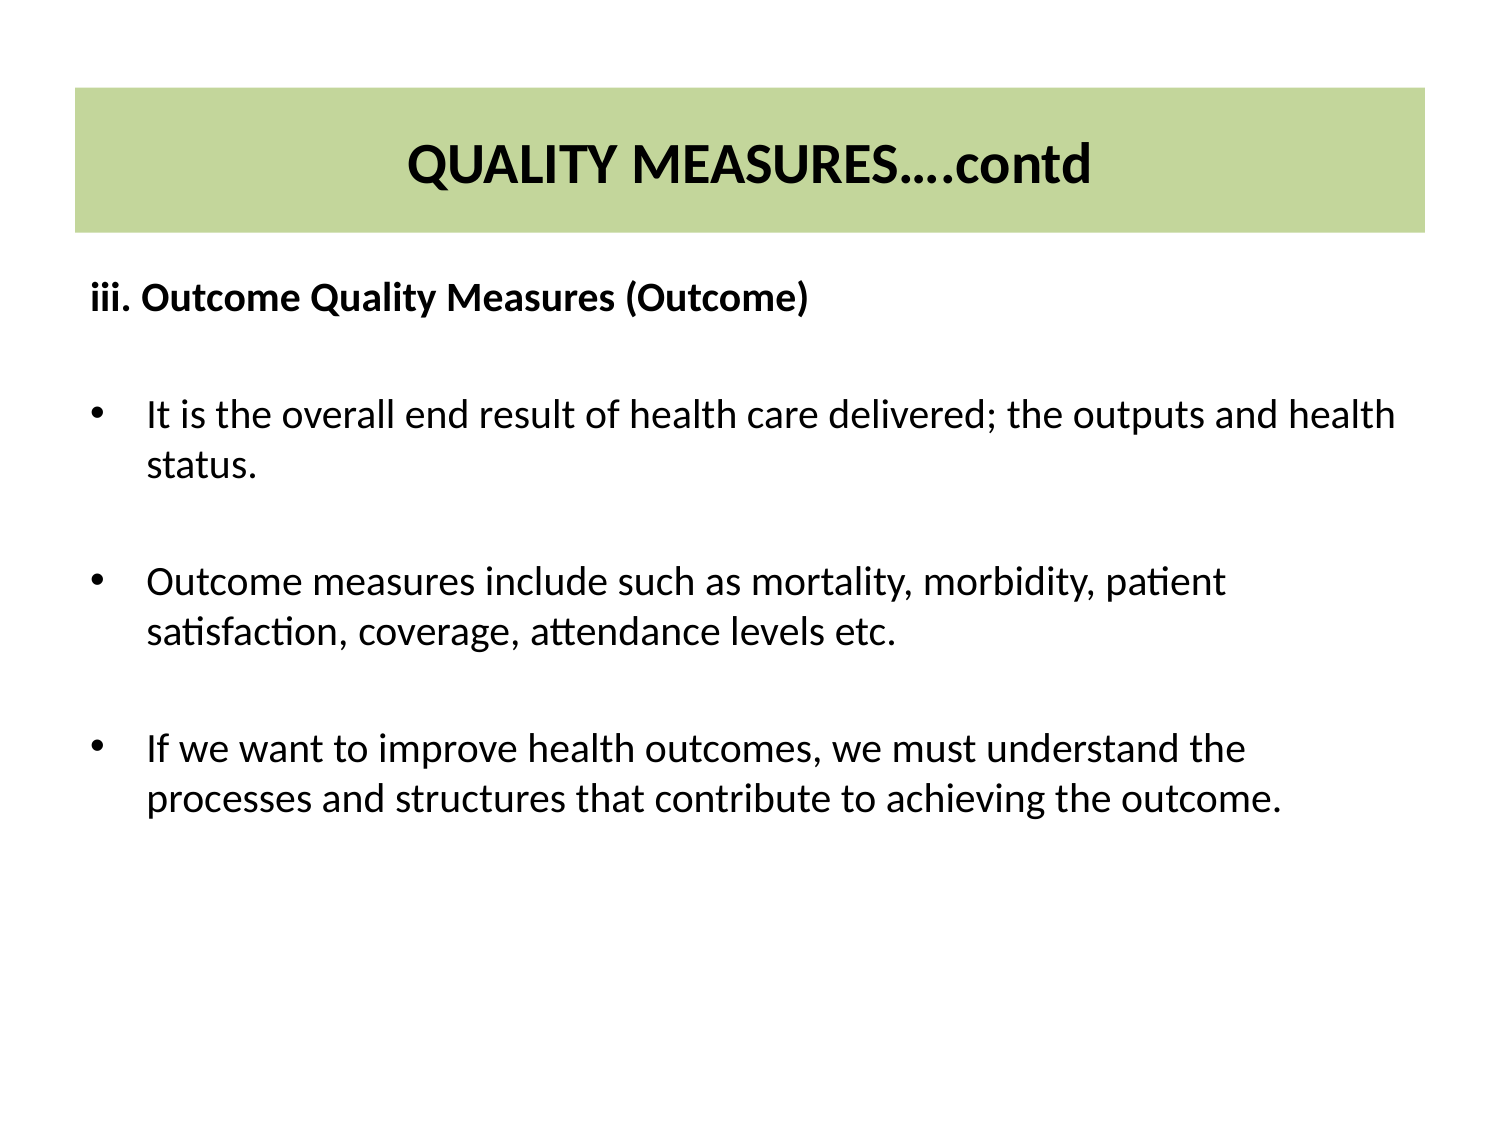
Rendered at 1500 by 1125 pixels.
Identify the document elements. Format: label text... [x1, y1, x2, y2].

list iii. Outcome Quality Measures (Outcome) It is the overall end result of health care delivered; the outputs and health status. Outcome measures include such as mortality, morbidity, patient satisfaction, coverage, attendance levels etc. If we want to improve health outcomes, we must understand the processes and structures that contribute to achieving the outcome. [75, 262, 1425, 1005]
title QUALITY MEASURES….contd [75, 87, 1425, 233]
